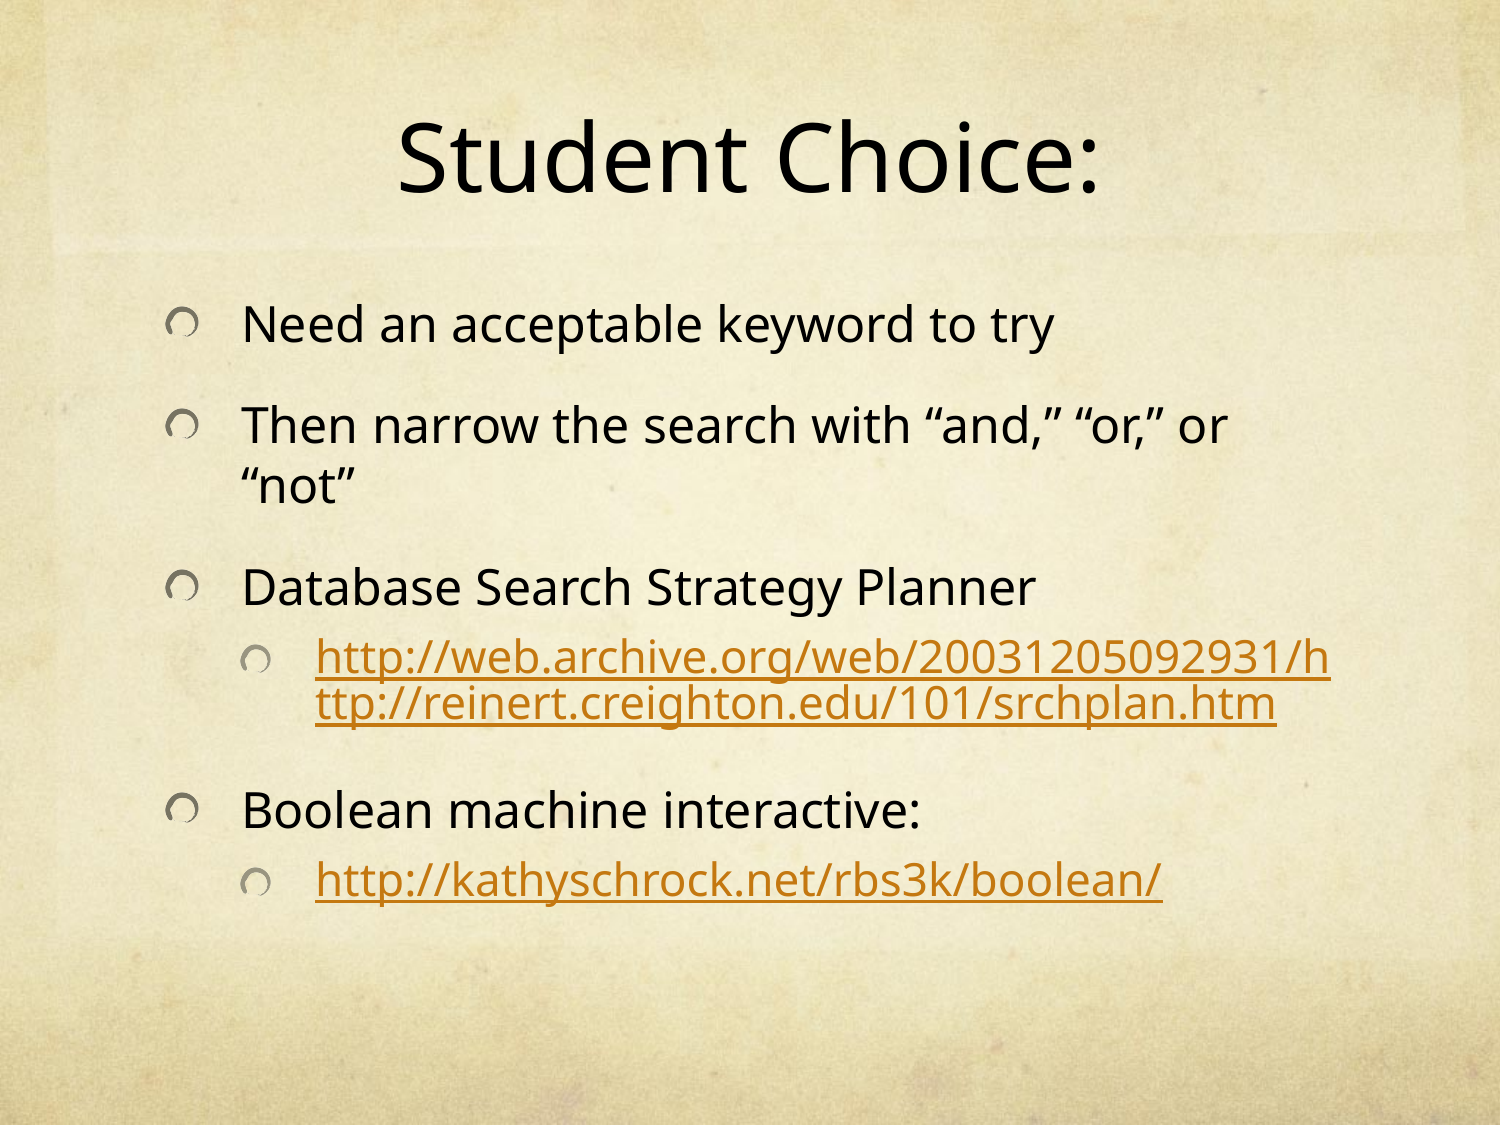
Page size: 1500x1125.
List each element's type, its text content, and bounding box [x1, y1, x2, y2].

list Need an acceptable keyword to try Then narrow the search with “and,” “or,” or “not” Database Search Strategy Planner http://web.archive.org/web/20031205092931/http://reinert.creighton.edu/101/srchplan.htm Boolean machine interactive: http://kathyschrock.net/rbs3k/boolean/ [150, 284, 1350, 950]
picture [0, 0, 1500, 1125]
title Student Choice: [150, 82, 1350, 225]
